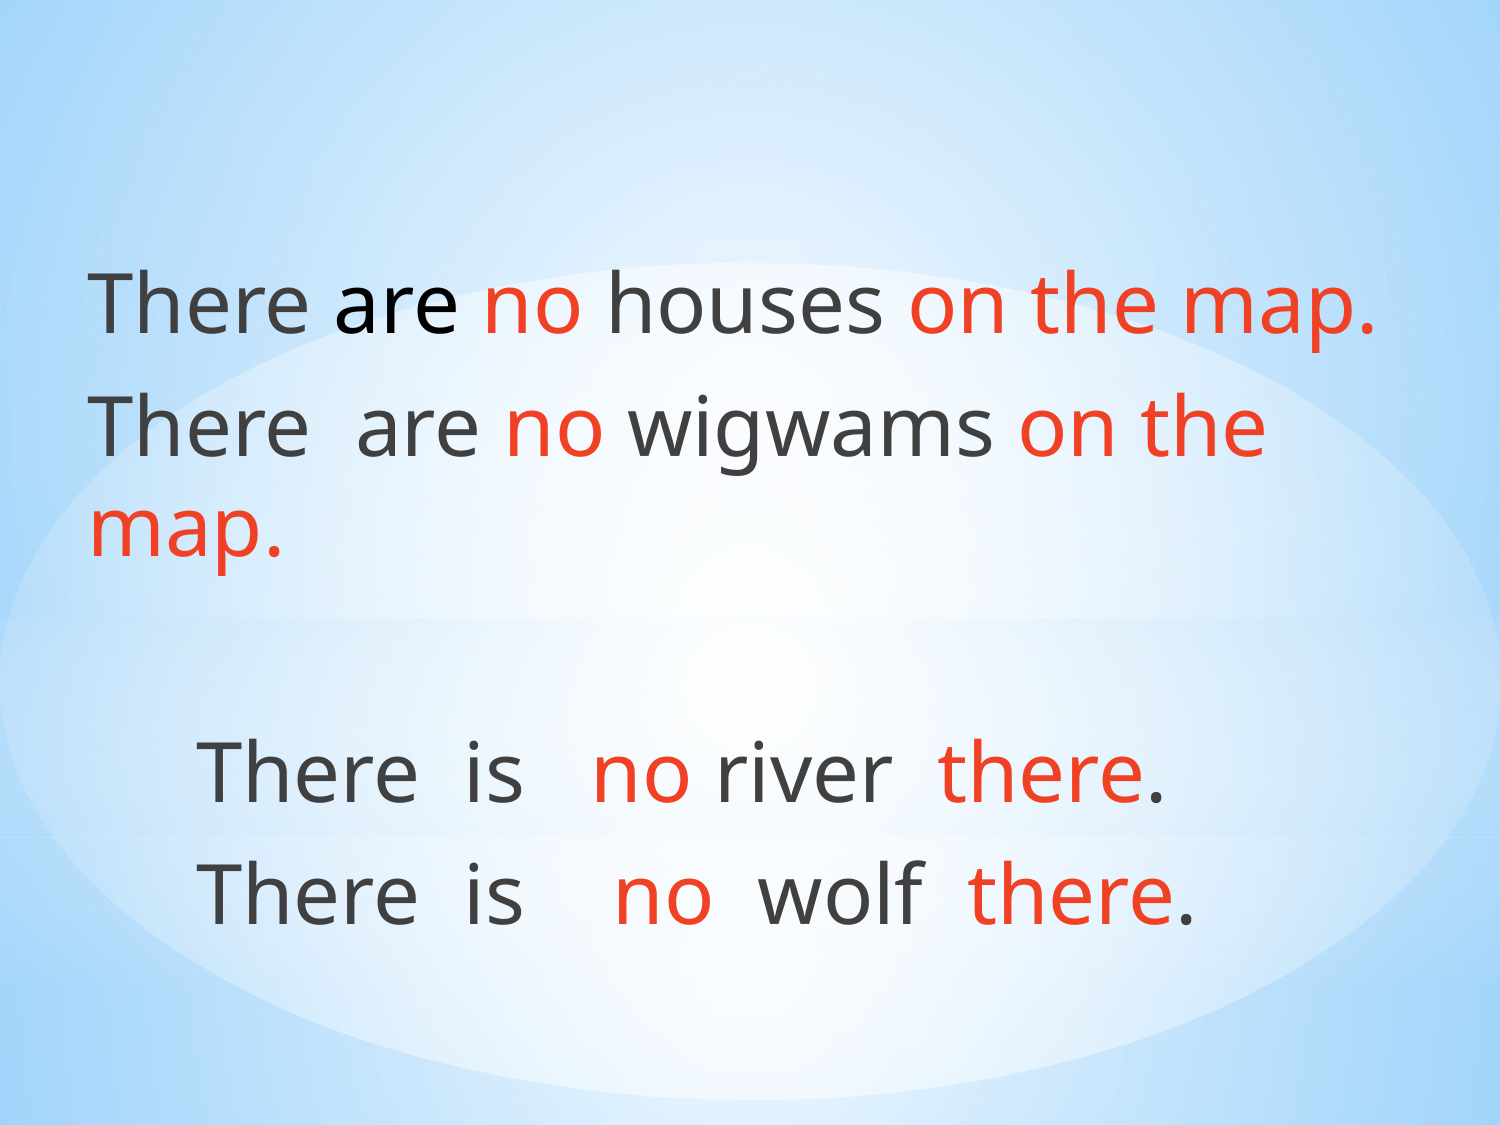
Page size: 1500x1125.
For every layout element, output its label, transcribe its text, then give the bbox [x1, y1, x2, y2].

list There are no houses on the map. There are no wigwams on the map. There is no river there. There is no wolf there. [64, 120, 1471, 1000]
